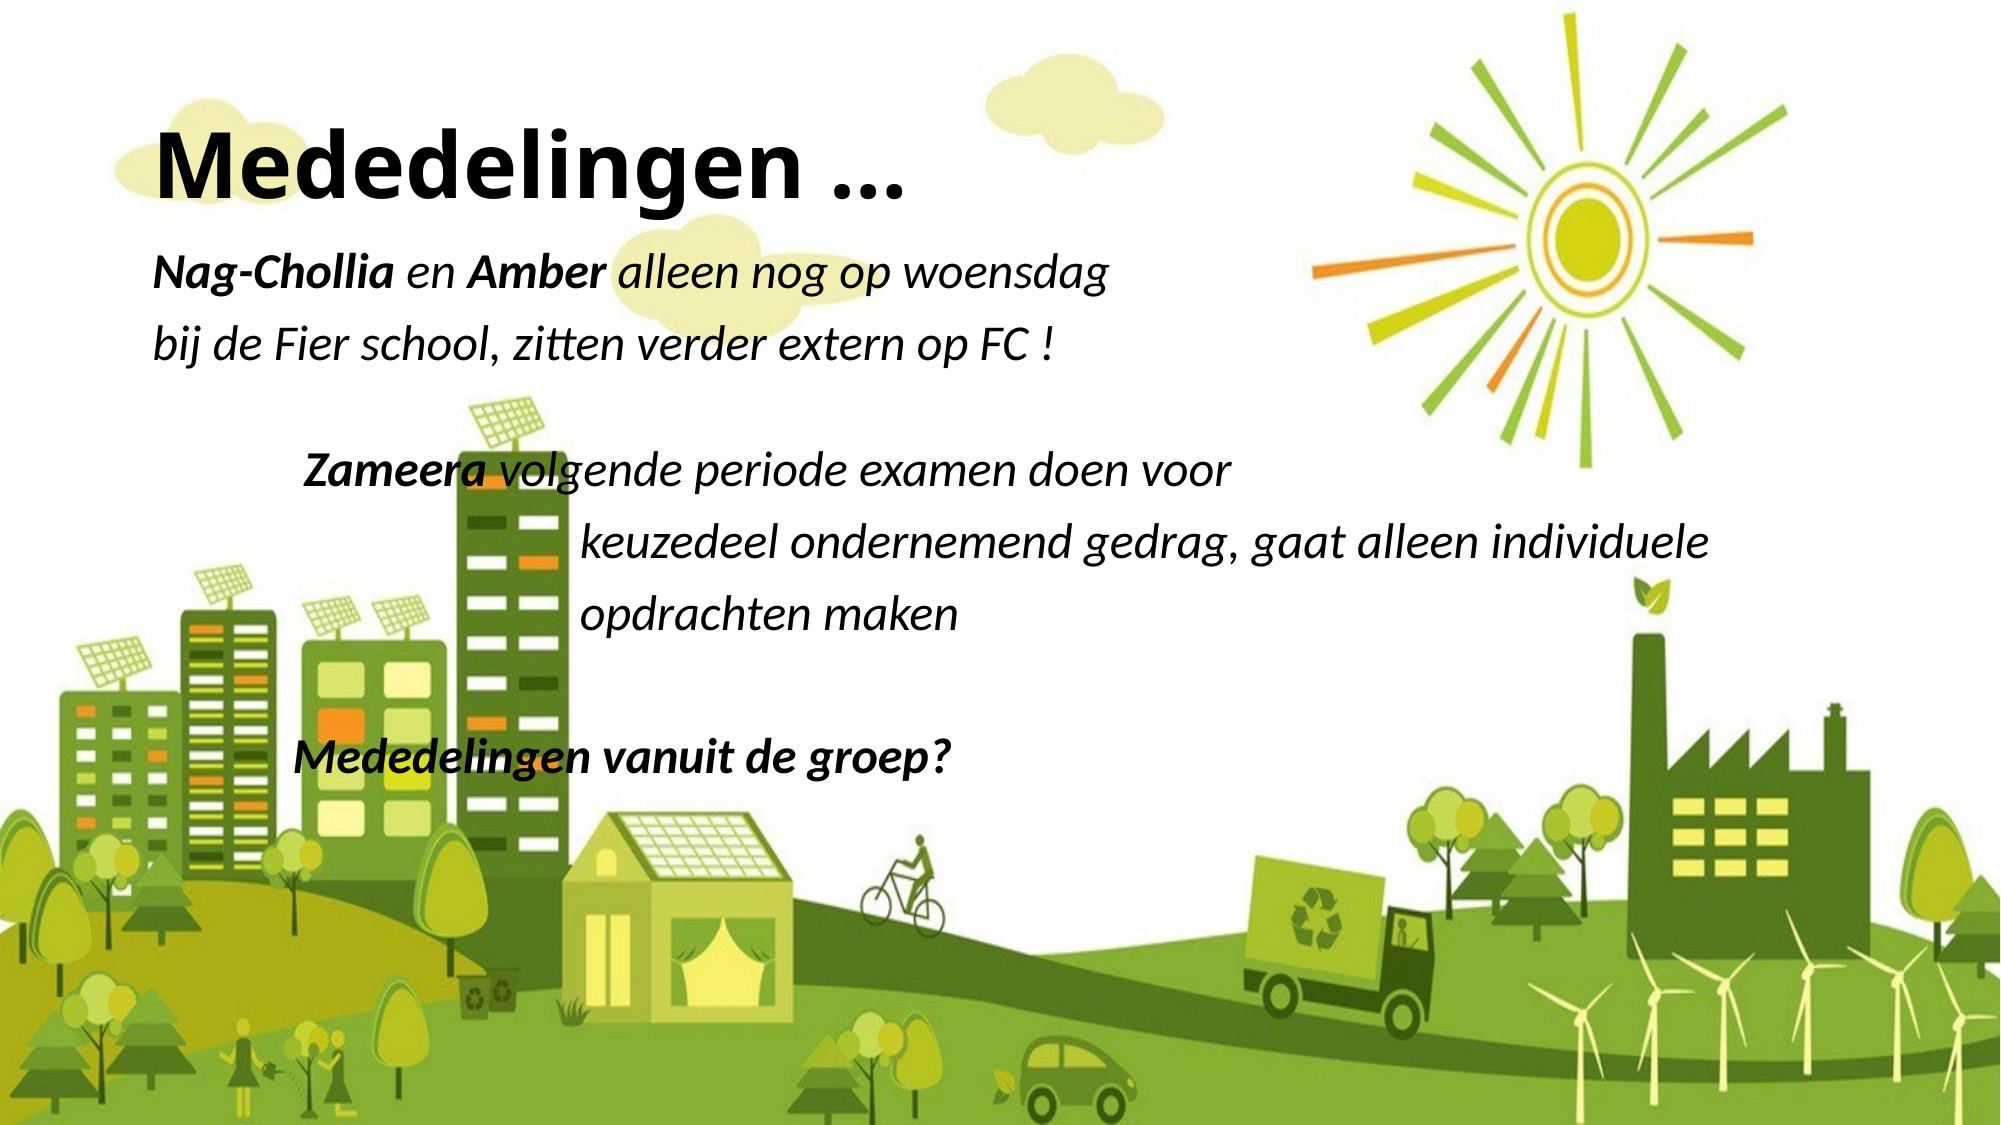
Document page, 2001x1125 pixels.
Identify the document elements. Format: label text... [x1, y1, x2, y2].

list Nag-Chollia en Amber alleen nog op woensdag bij de Fier school, zitten verder extern op FC ! Zameera volgende periode examen doen voor keuzedeel ondernemend gedrag, gaat alleen individuele opdrachten maken Mededelingen vanuit de groep? [137, 237, 1980, 795]
title Mededelingen … [137, 59, 1863, 237]
picture [0, 0, 2001, 1125]
